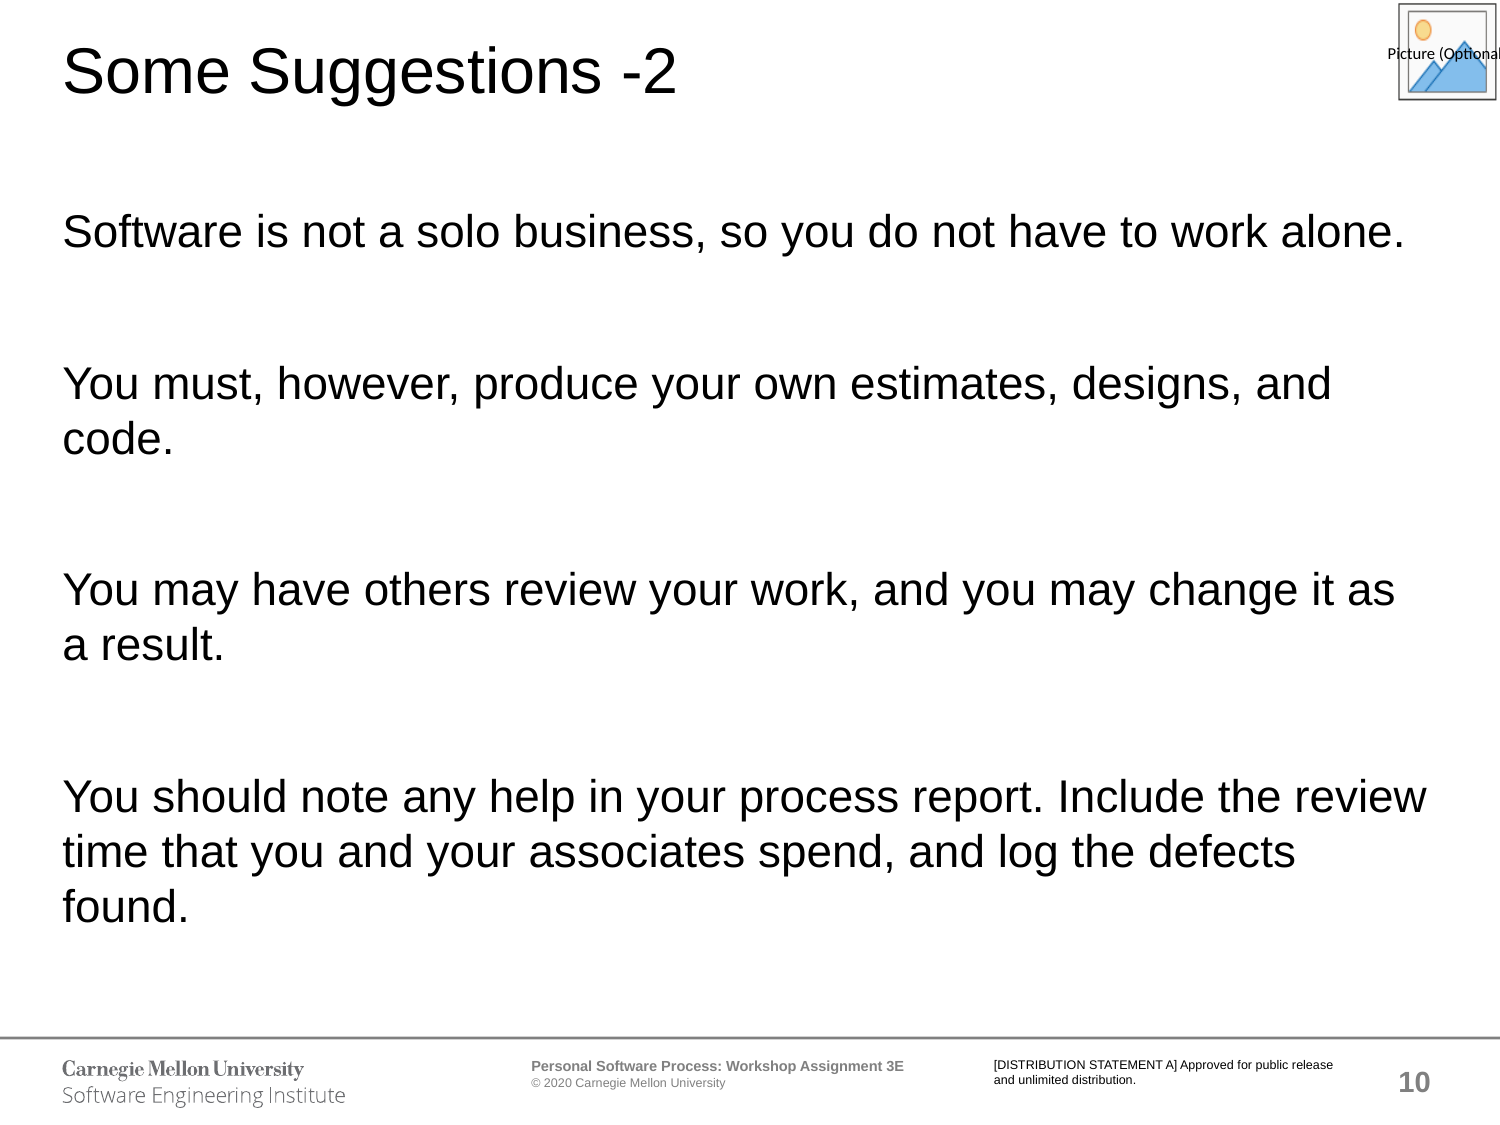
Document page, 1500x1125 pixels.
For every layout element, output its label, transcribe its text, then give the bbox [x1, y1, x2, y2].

picture [1394, 0, 1500, 105]
list Software is not a solo business, so you do not have to work alone. You must, however, produce your own estimates, designs, and code. You may have others review your work, and you may change it as a result. You should note any help in your process report. Include the review time that you and your associates spend, and log the defects found. [62, 201, 1431, 1000]
title Some Suggestions -2 [62, 37, 1338, 182]
